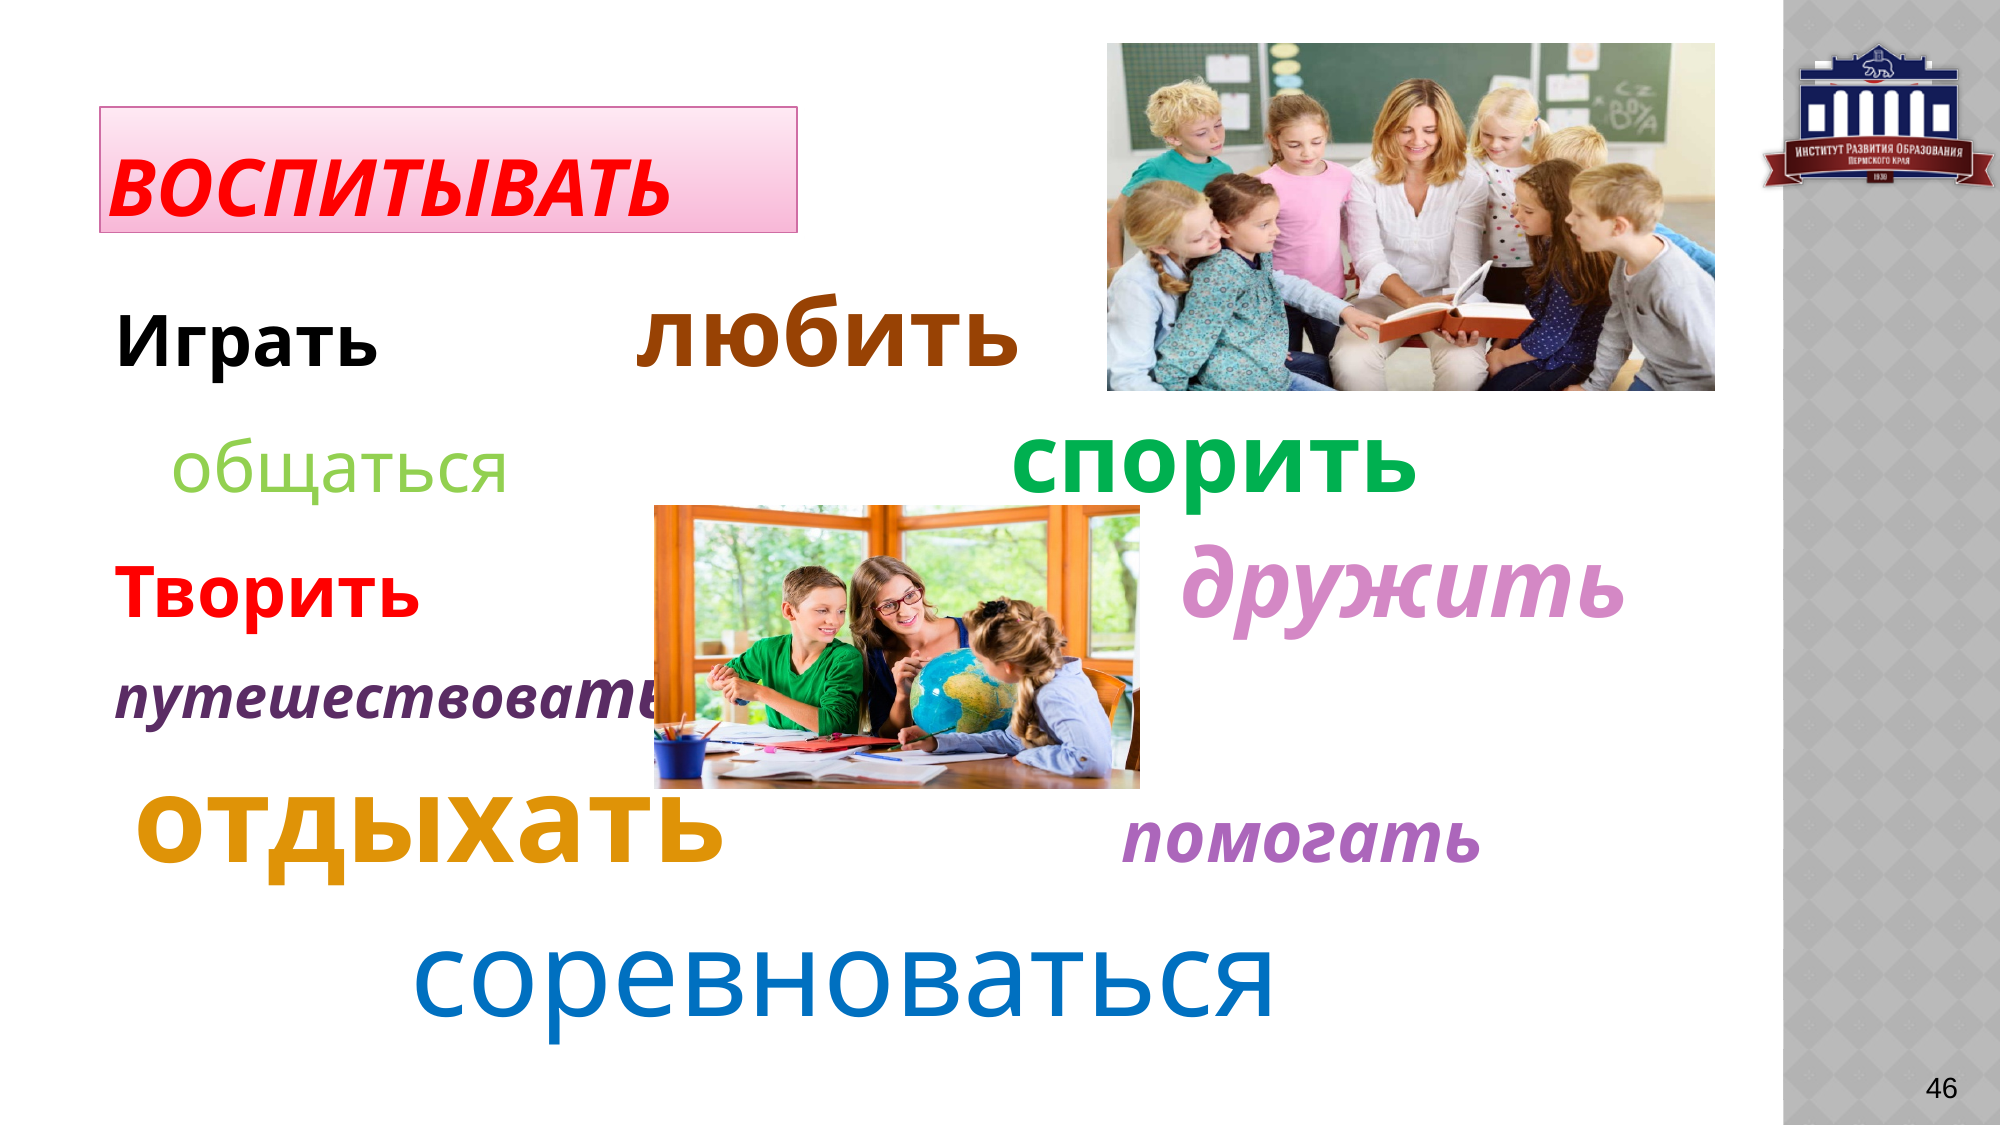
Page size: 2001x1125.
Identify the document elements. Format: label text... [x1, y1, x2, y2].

picture [1106, 43, 1715, 391]
picture [654, 505, 1141, 789]
list Играть любить общаться спорить Творить дружить путешествовать отдыхать помогать соревноваться [99, 264, 1684, 1059]
picture [1757, 38, 2000, 194]
title ВОСПИТЫВАТЬ [99, 106, 798, 233]
